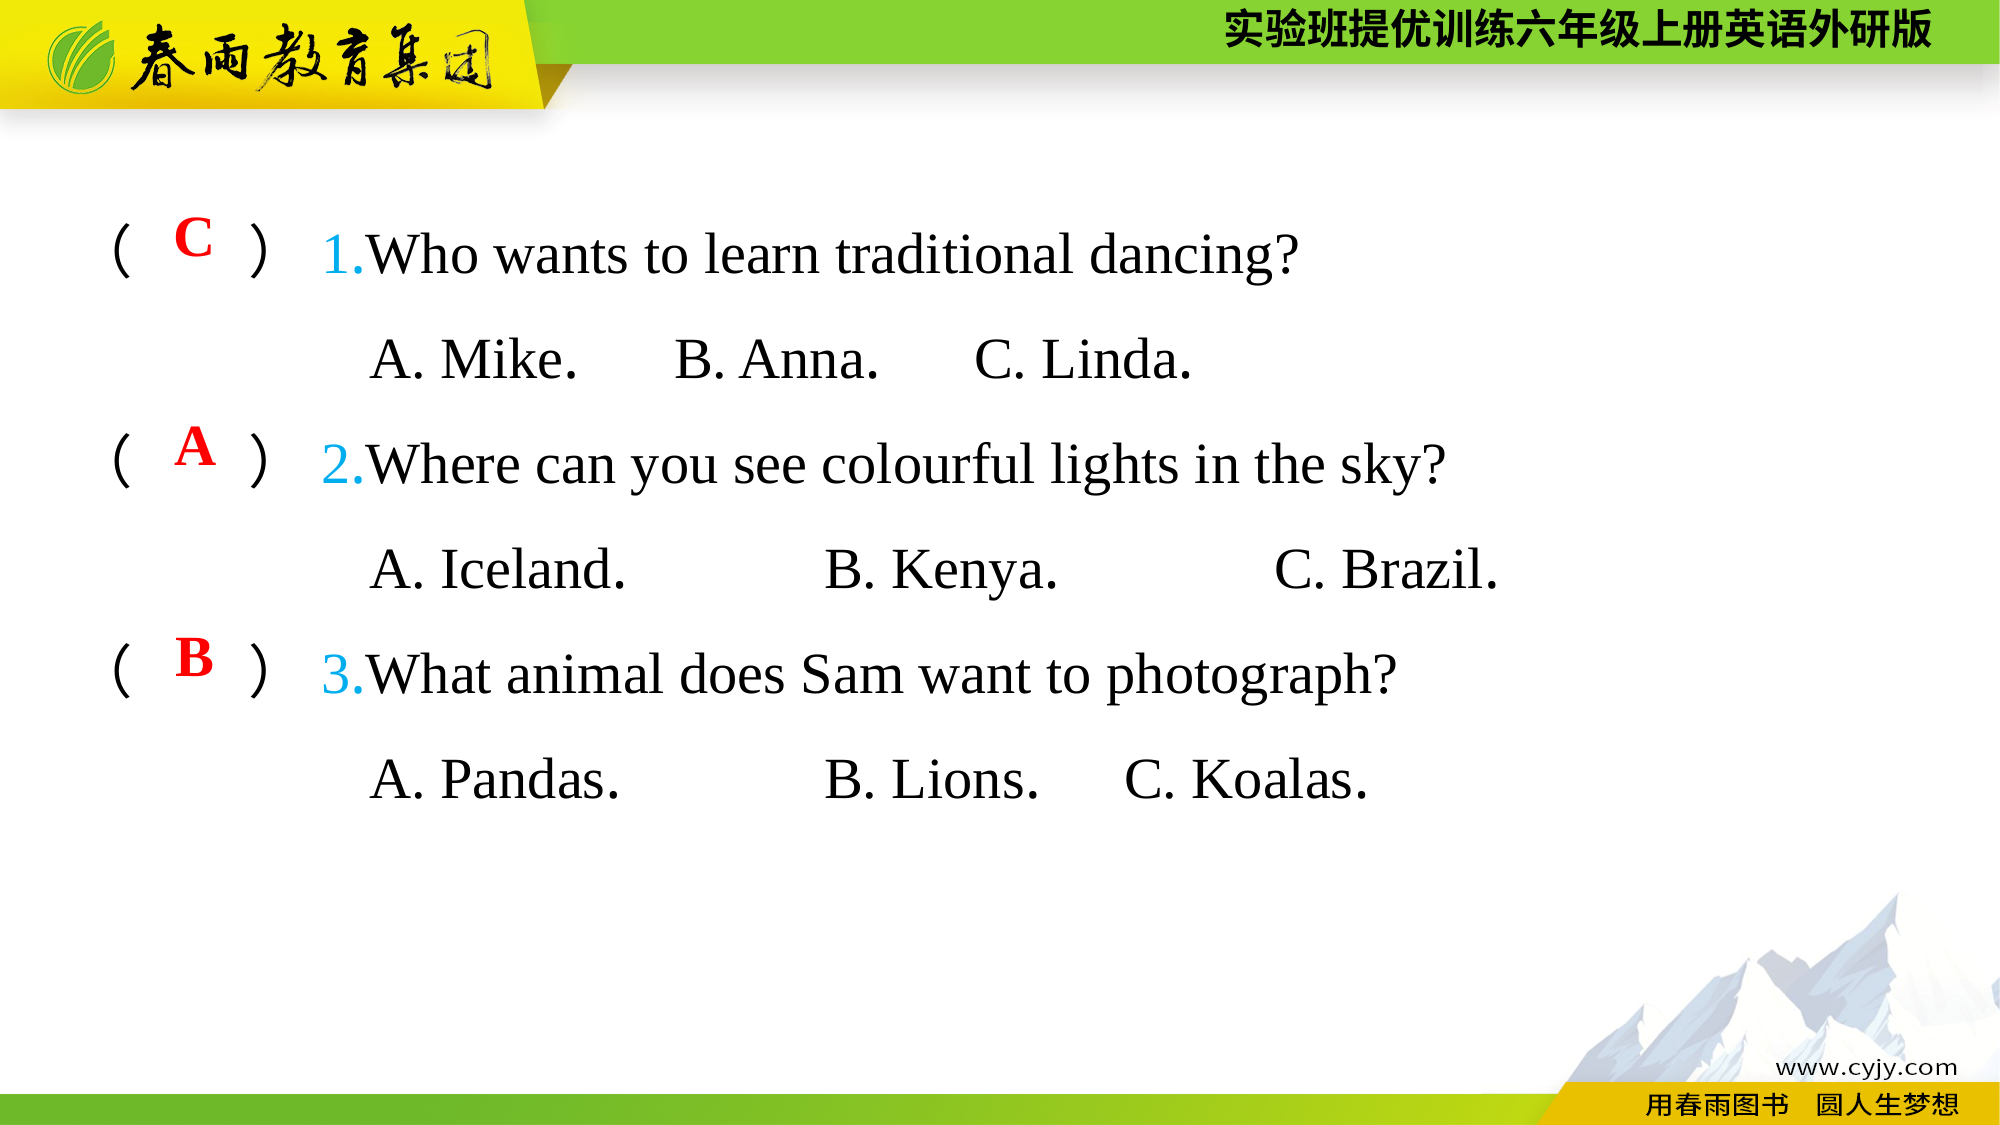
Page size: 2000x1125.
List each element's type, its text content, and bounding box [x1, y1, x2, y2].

text_box C [158, 190, 1158, 276]
picture [0, 0, 2000, 1125]
text_box B [161, 611, 244, 696]
list （ ）1.Who wants to learn traditional dancing? A. Mike. B. Anna. C. Linda. （ ）2.Where can you see colourful lights in the sky? A. Iceland. B. Kenya. C. Brazil. （ ）3.What animal does Sam want to photograph? A. Pandas. B. Lions. C. Koalas. [59, 172, 1944, 864]
text_box A [159, 400, 256, 485]
